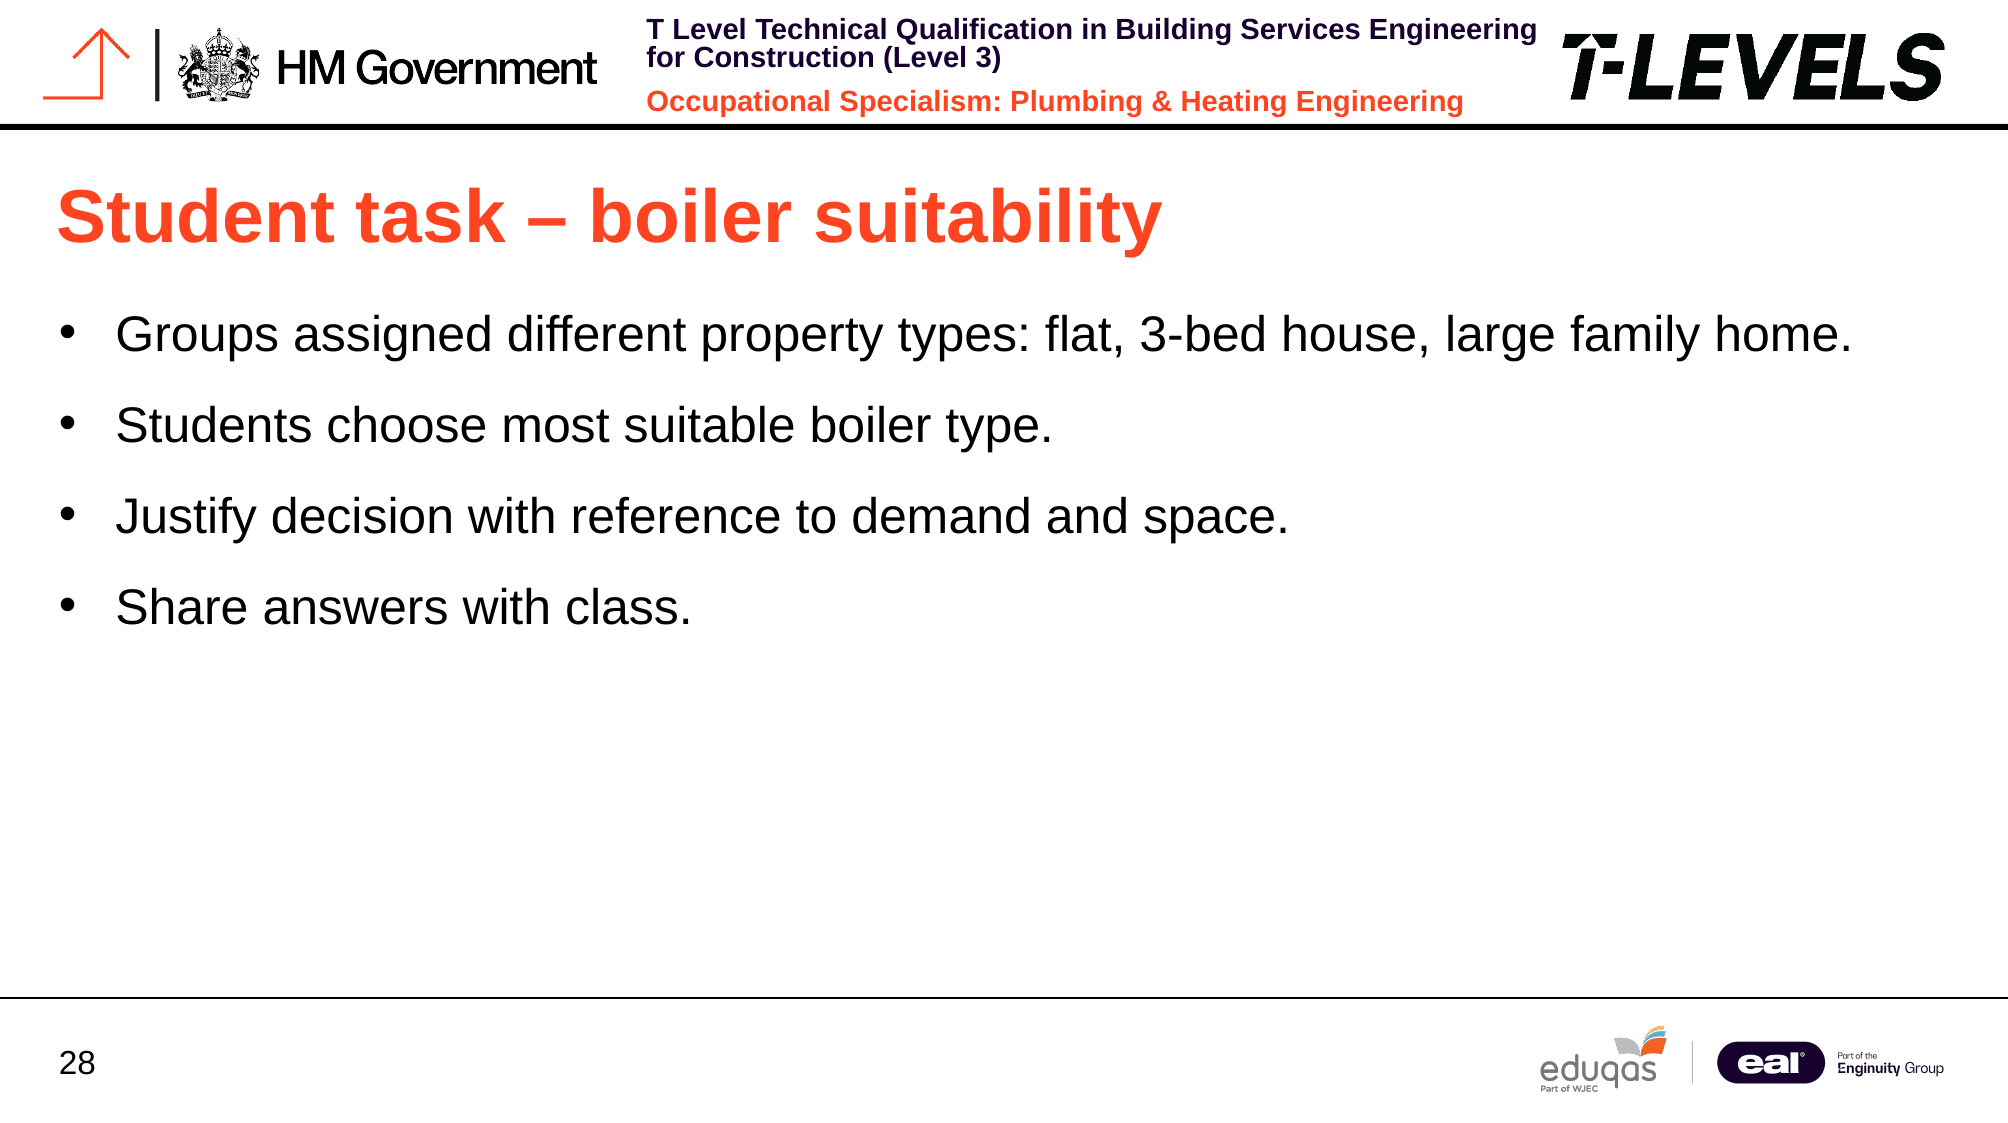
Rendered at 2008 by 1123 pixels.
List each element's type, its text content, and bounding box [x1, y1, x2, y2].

picture [1543, 25, 1964, 108]
picture [155, 28, 597, 102]
picture [38, 27, 136, 100]
list Groups assigned different property types: flat, 3-bed house, large family home. Students choose most suitable boiler type. Justify decision with reference to demand and space. Share answers with class. [59, 295, 1949, 937]
picture [1535, 1021, 1949, 1097]
title Student task – boiler suitability [41, 111, 1949, 314]
